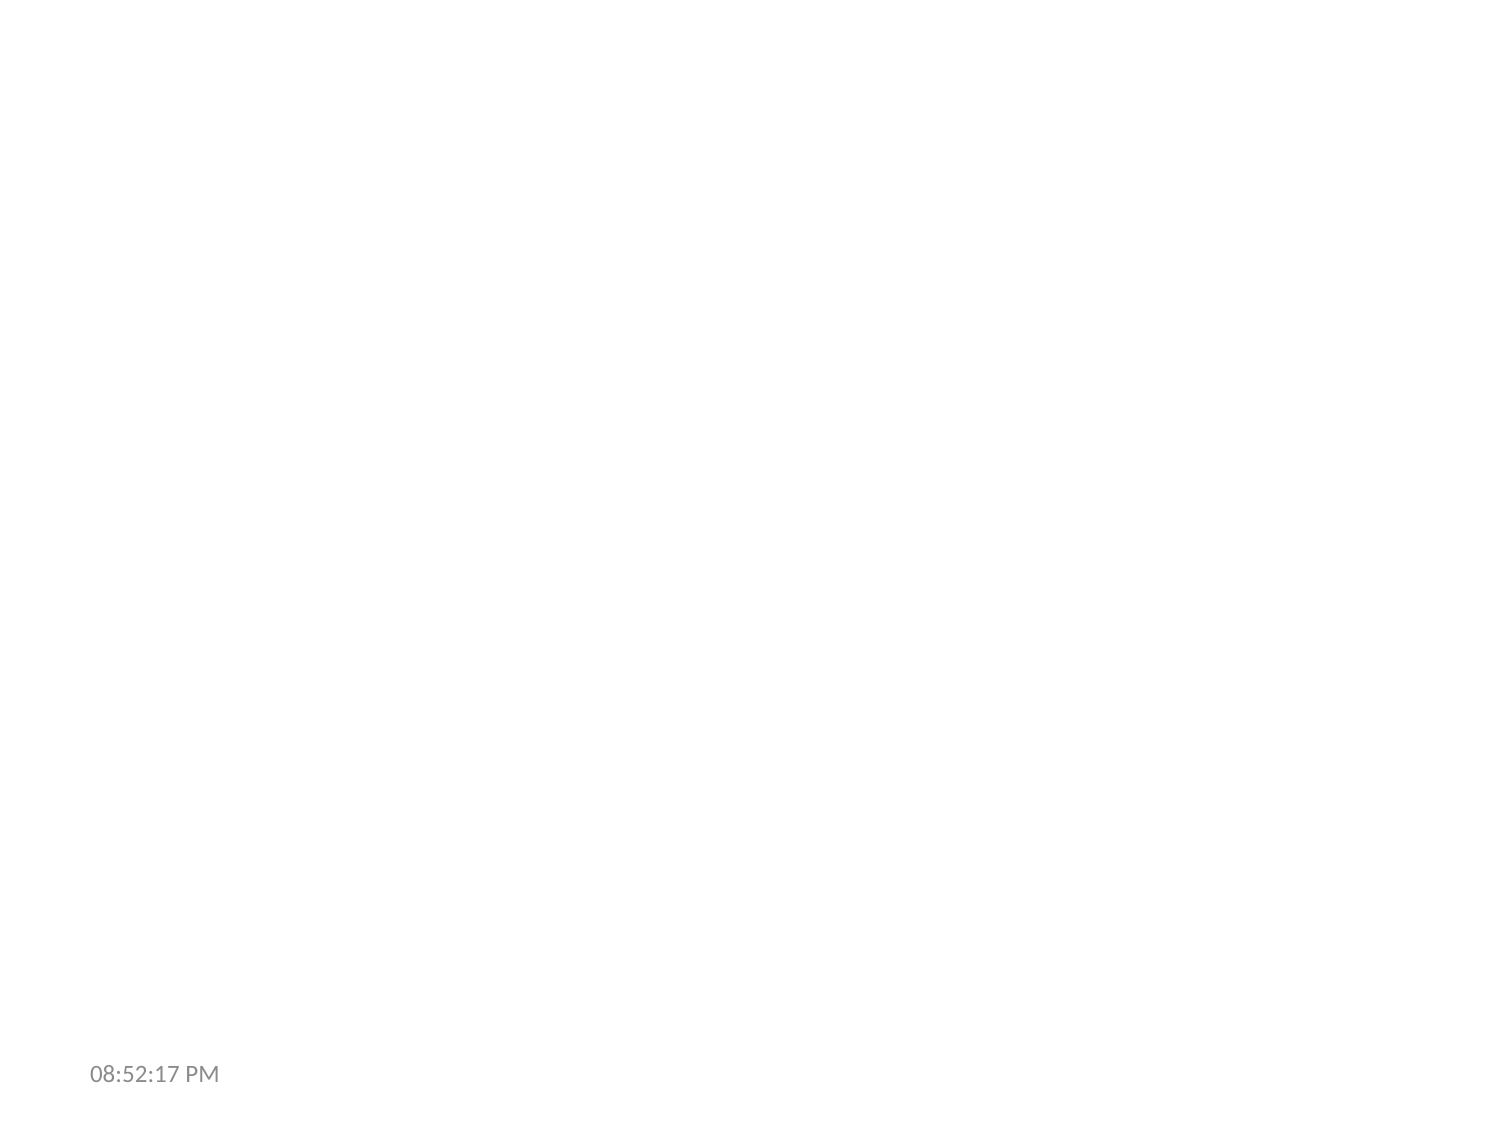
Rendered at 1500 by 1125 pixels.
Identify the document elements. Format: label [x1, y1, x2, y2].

slide_number [75, 1042, 425, 1103]
